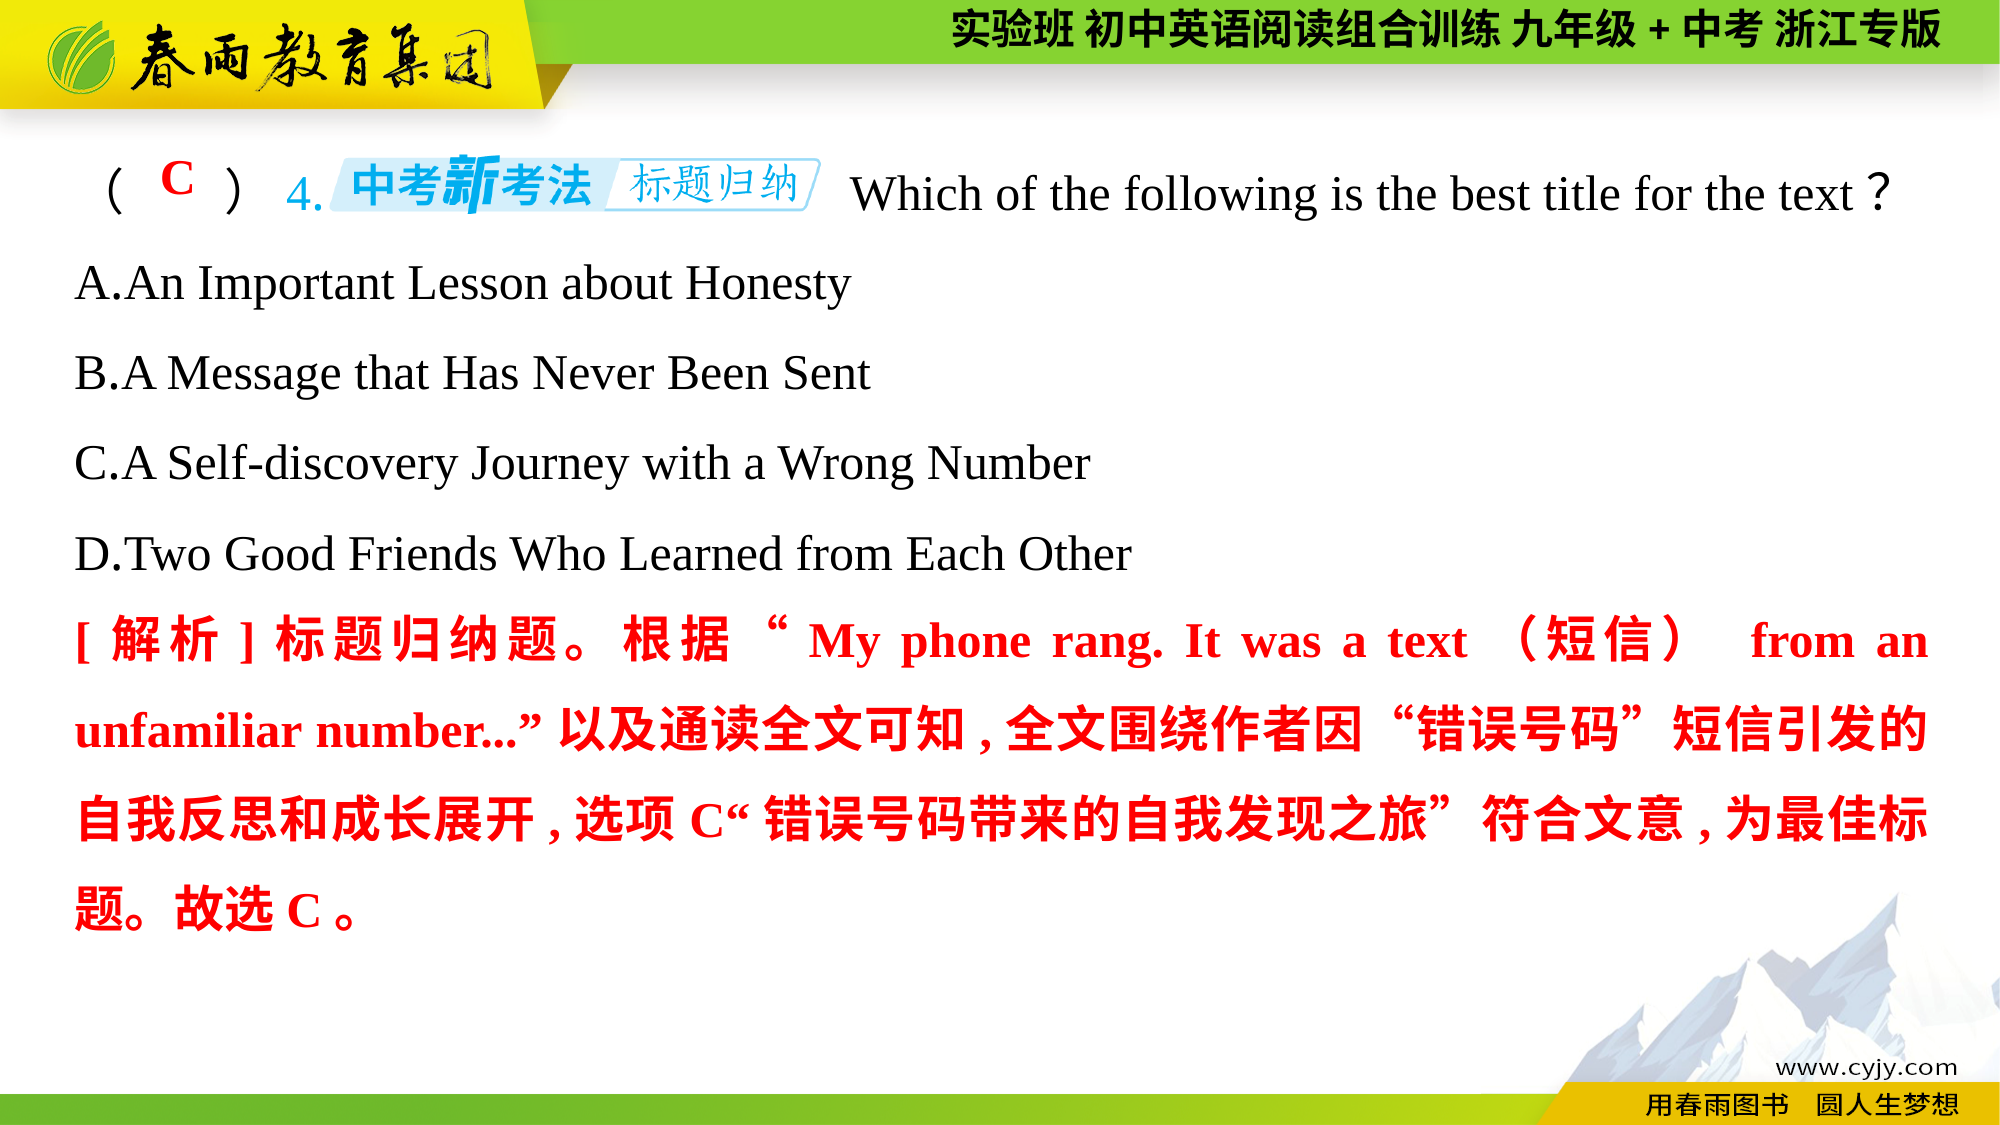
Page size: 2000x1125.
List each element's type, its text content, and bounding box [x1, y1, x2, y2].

text_box [解析]标题归纳题。根据“My phone rang. It was a text（短信） from an unfamiliar number...”以及通读全文可知,全文围绕作者因“错误号码”短信引发的自我反思和成长展开,选项C“错误号码带来的自我发现之旅”符合文意,为最佳标题。故选C。 [59, 569, 1944, 945]
text_box C [144, 137, 211, 212]
picture [0, 0, 2000, 1125]
list （ ）4. Which of the following is the best title for the text？ A.An Important Lesson about Honesty B.A Message that Has Never Been Sent C.A Self-discovery Journey with a Wrong Number D.Two Good Friends Who Learned from Each Other [59, 122, 1944, 569]
